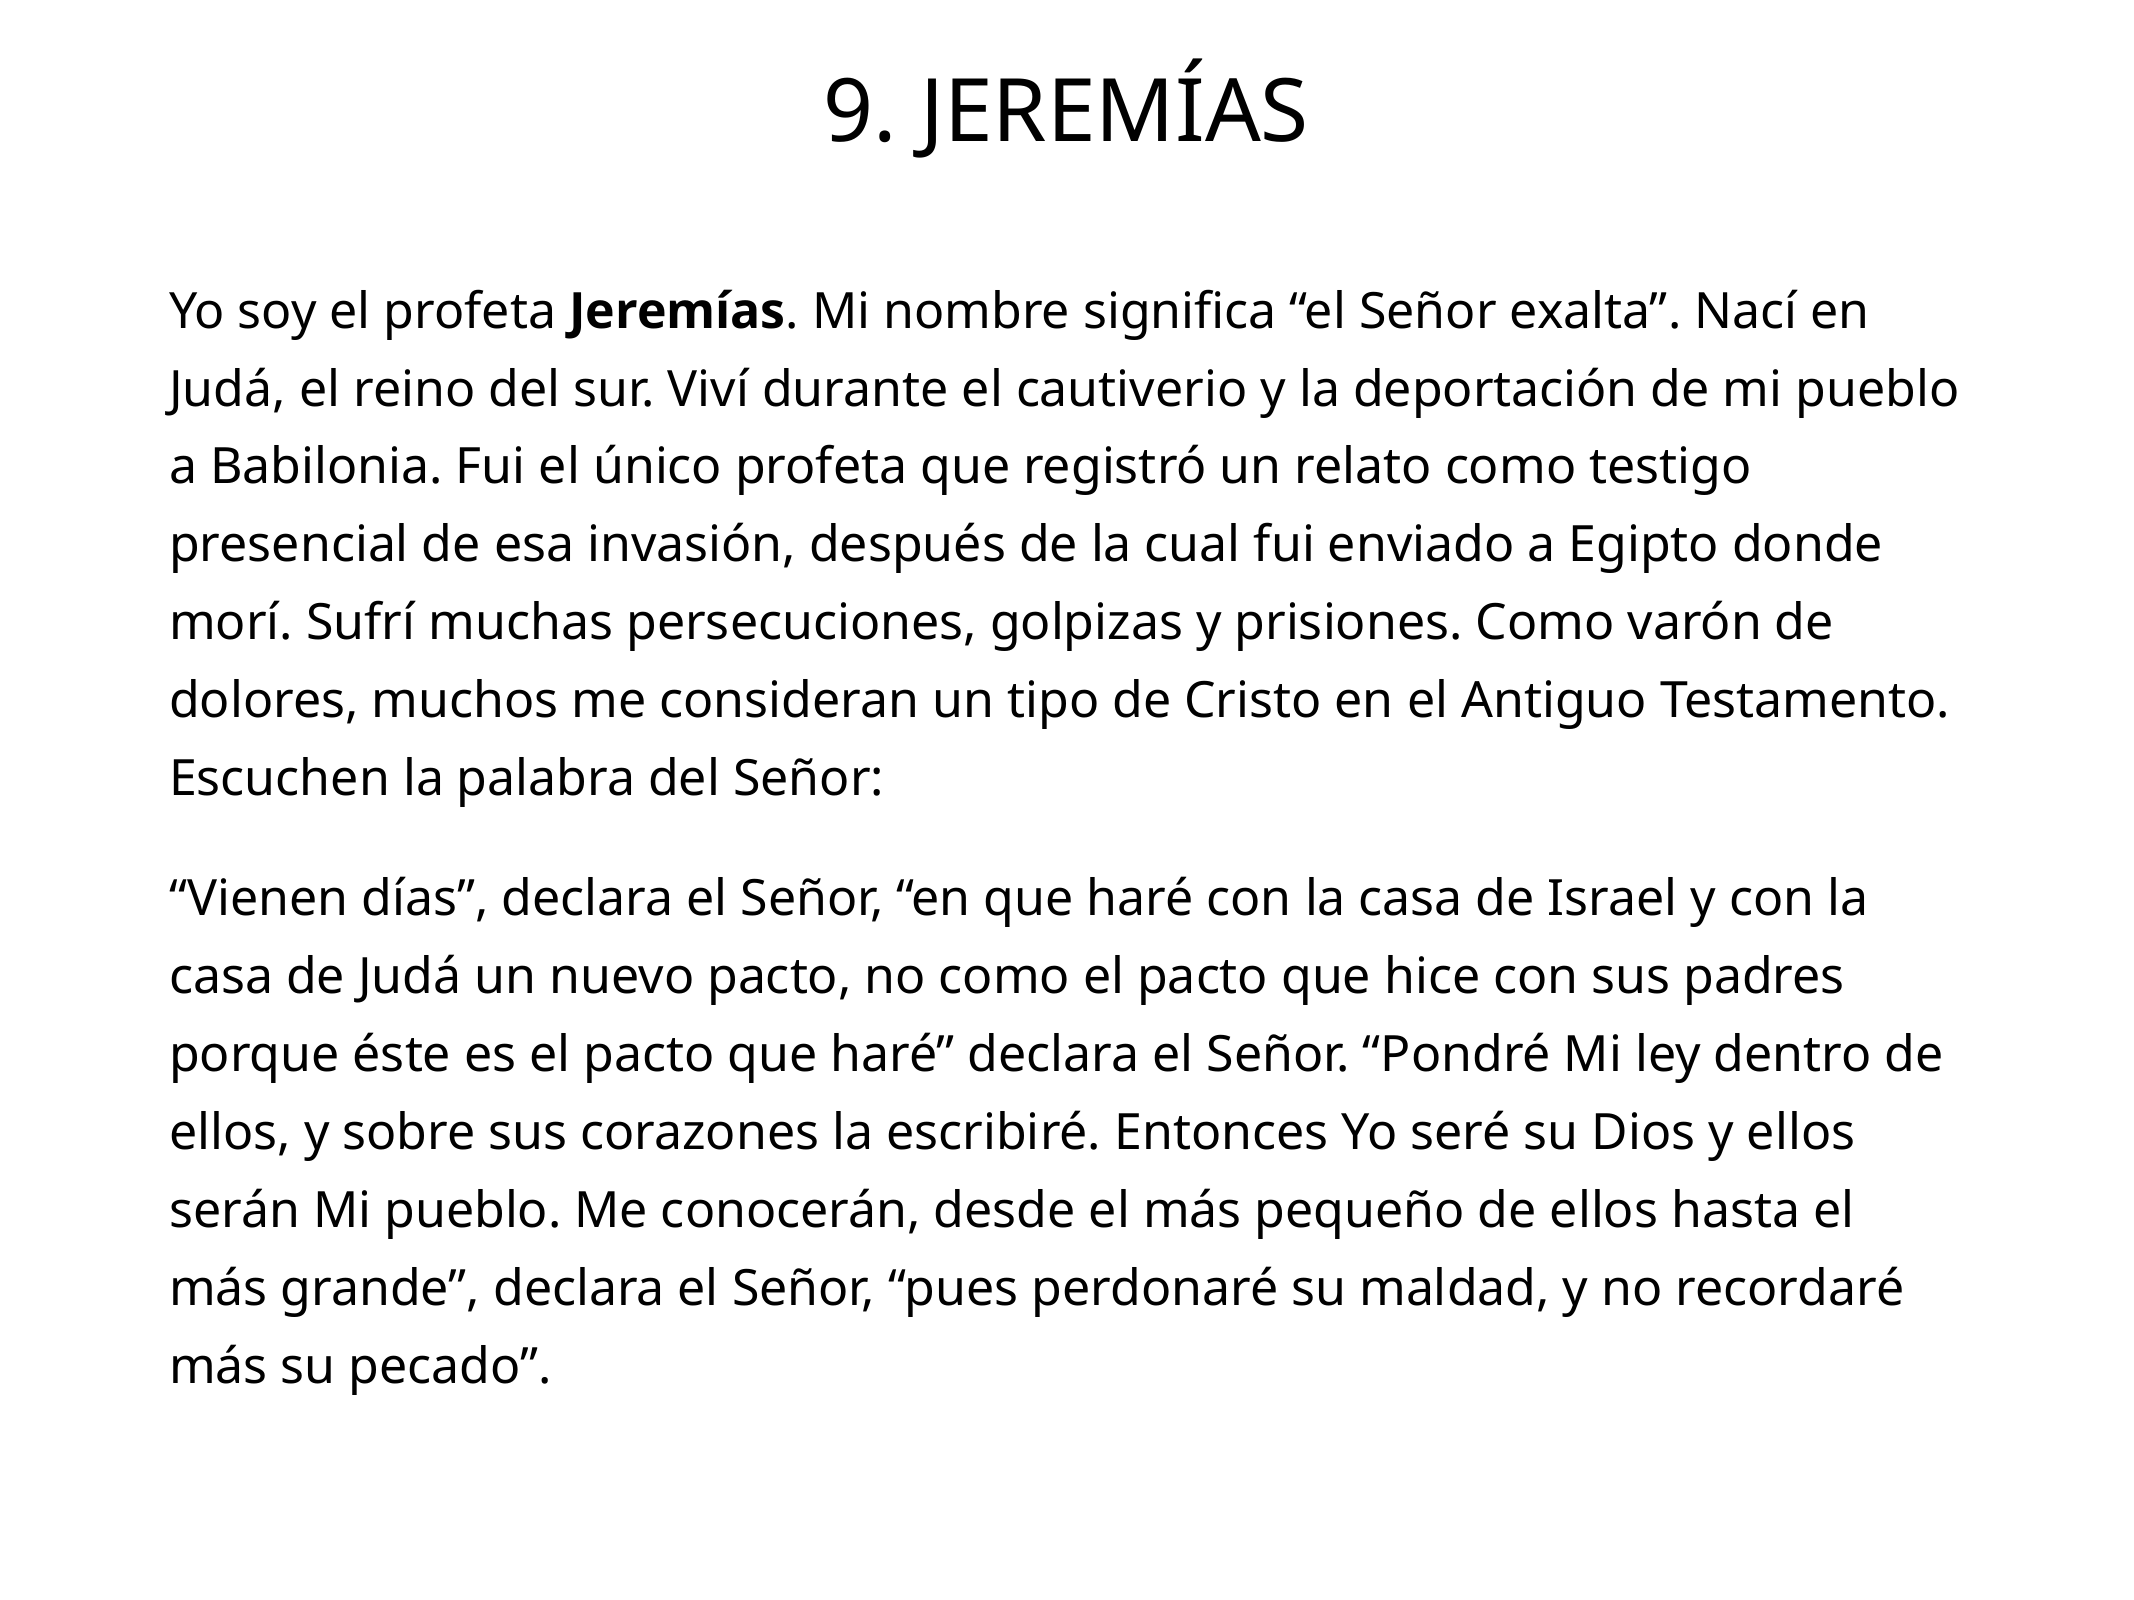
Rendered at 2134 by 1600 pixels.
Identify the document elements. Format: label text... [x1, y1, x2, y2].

text_box Yo soy el profeta Jeremías. Mi nombre significa “el Señor exalta”. Nací en Judá, el reino del sur. Viví durante el cautiverio y la deportación de mi pueblo a Babilonia. Fui el único profeta que registró un relato como testigo presencial de esa invasión, después de la cual fui enviado a Egipto donde morí. Sufrí muchas persecuciones, golpizas y prisiones. Como varón de dolores, muchos me consideran un tipo de Cristo en el Antiguo Testamento. Escuchen la palabra del Señor: “Vienen días”, declara el Señor, “en que haré con la casa de Israel y con la casa de Judá un nuevo pacto, no como el pacto que hice con sus padres porque éste es el pacto que haré” declara el Señor. “Pondré Mi ley dentro de ellos, y sobre sus corazones la escribiré. Entonces Yo seré su Dios y ellos serán Mi pueblo. Me conocerán, desde el más pequeño de ellos hasta el más grande”, declara el Señor, “pues perdonaré su maldad, y no recordaré más su pecado”. [164, 255, 1969, 1518]
text_box 9. JEREMÍAS [608, 49, 1525, 164]
